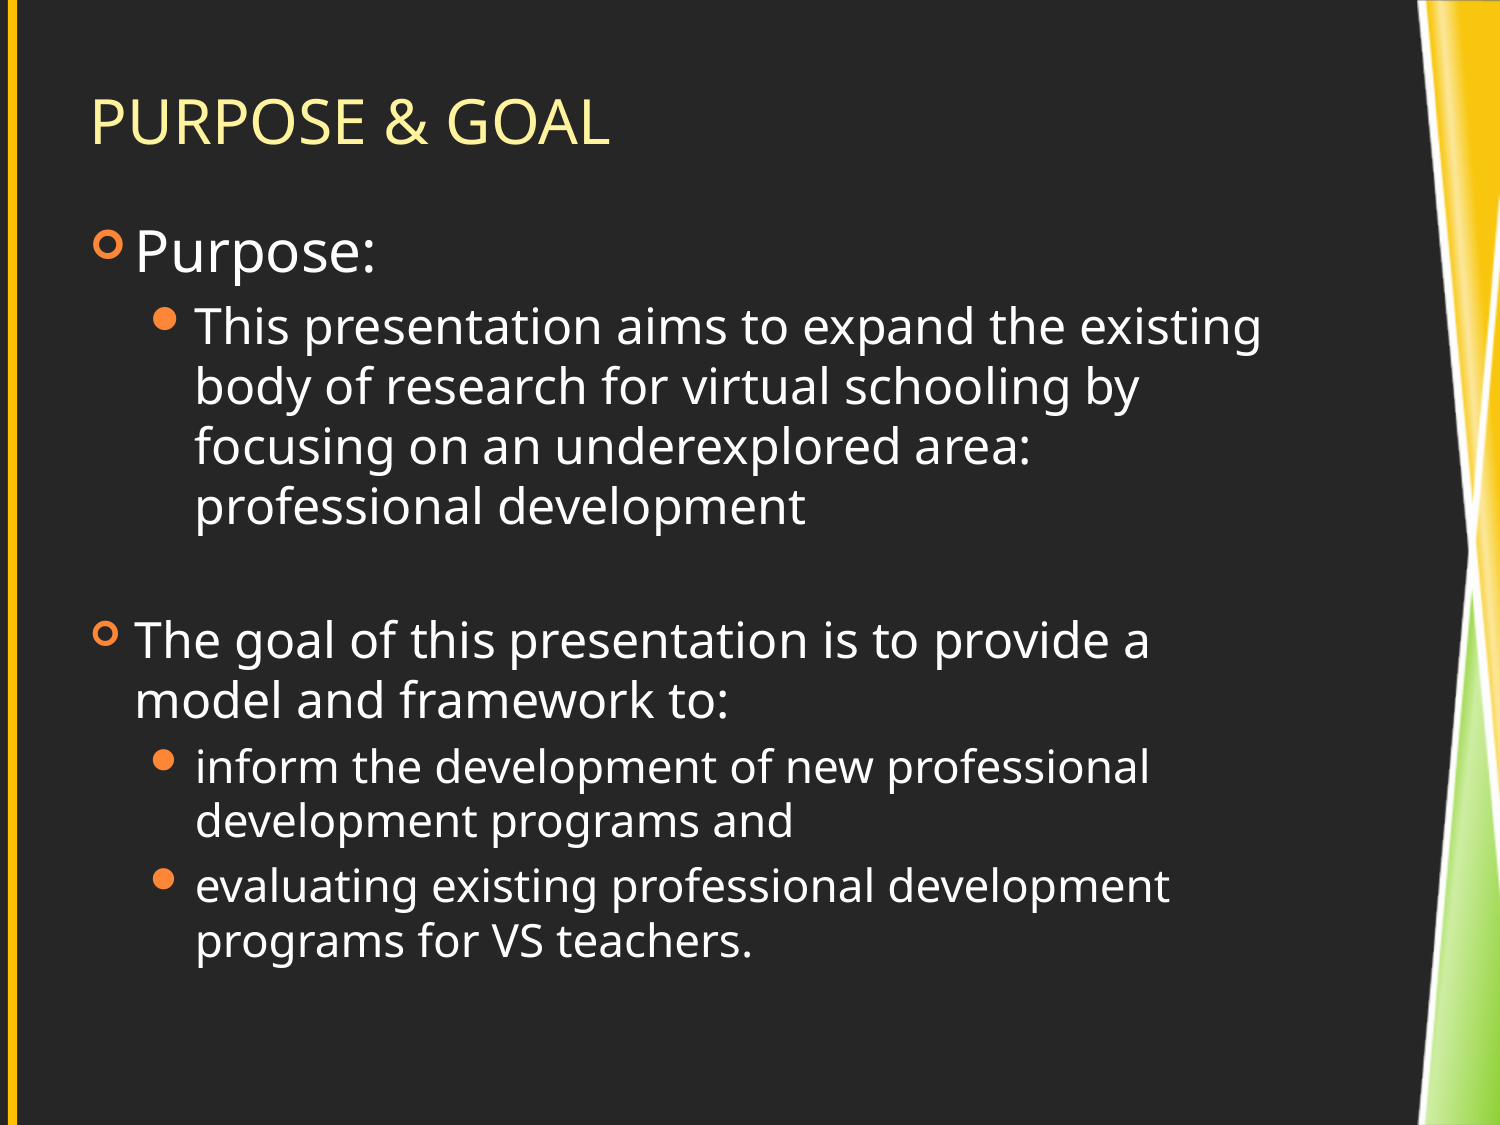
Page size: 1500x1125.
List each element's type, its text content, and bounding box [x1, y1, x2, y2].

picture [1418, 1, 1500, 1124]
list Purpose: This presentation aims to expand the existing body of research for virtual schooling by focusing on an underexplored area: professional development The goal of this presentation is to provide a model and framework to: inform the development of new professional development programs and evaluating existing professional development programs for VS teachers. [75, 207, 1300, 1062]
title Purpose & Goal [75, 28, 1300, 165]
